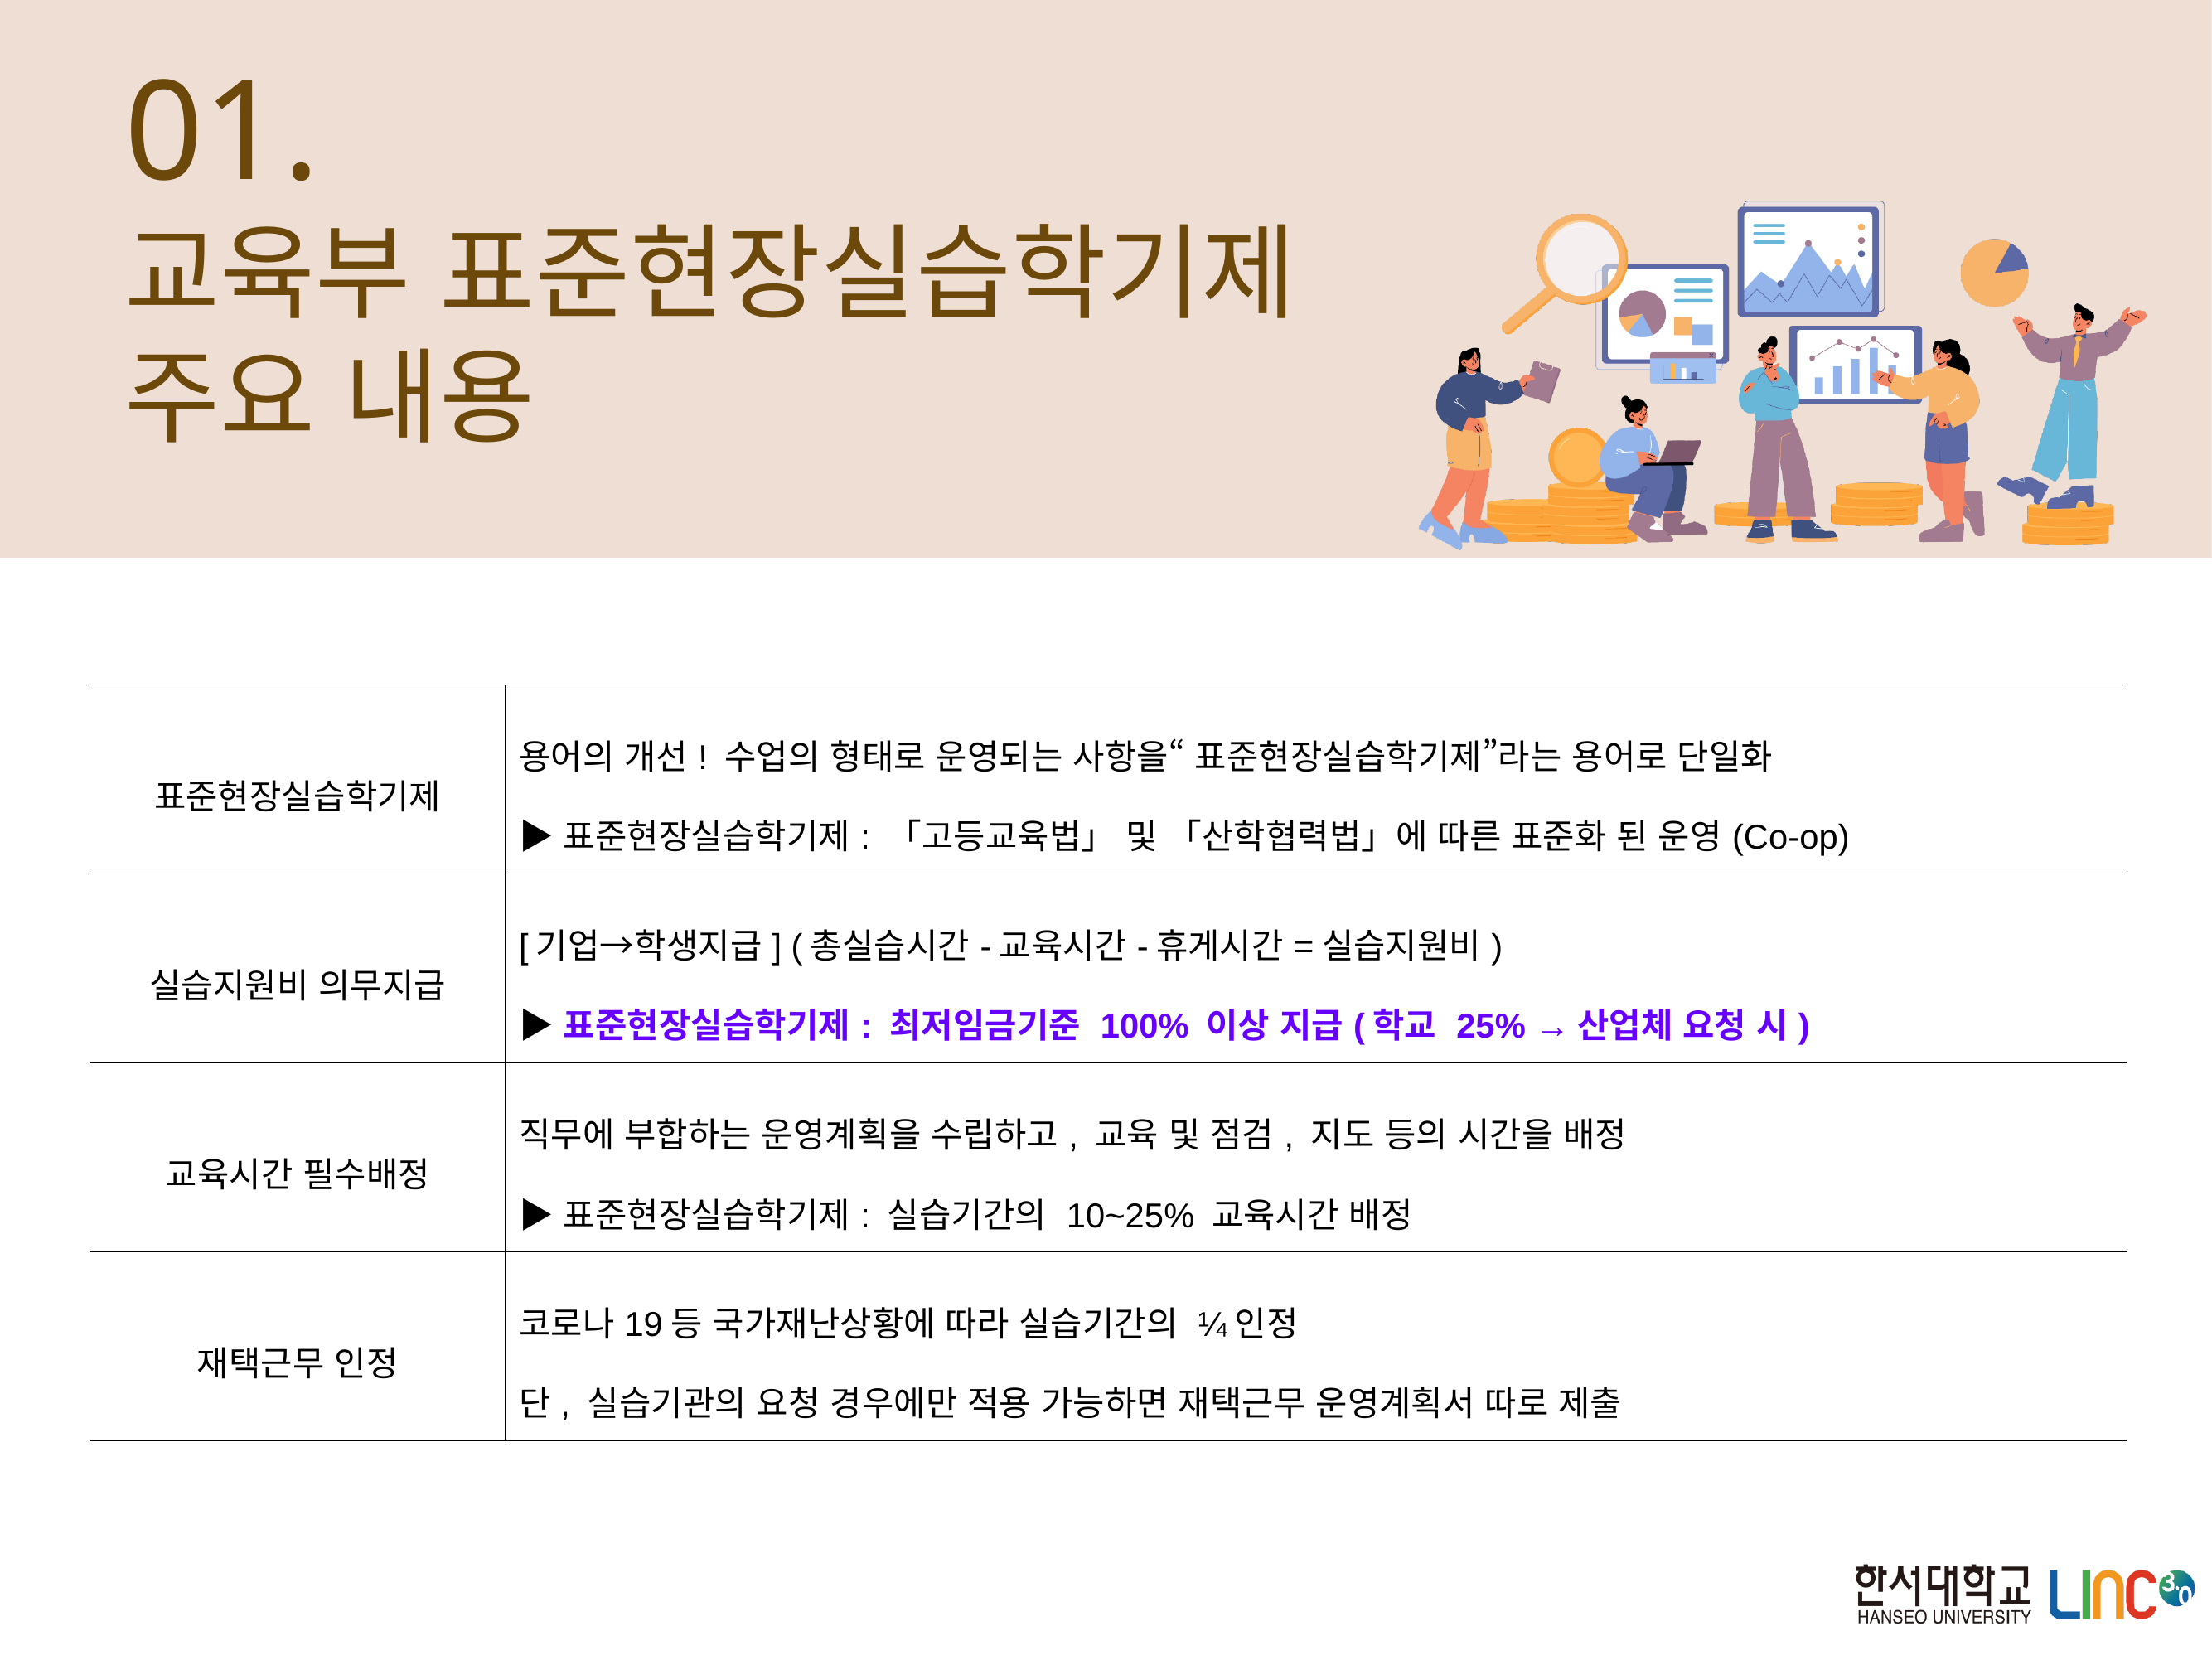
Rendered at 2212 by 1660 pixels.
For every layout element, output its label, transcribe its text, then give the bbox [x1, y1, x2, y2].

table_cell 직무에 부합하는 운영계획을 수립하고, 교육 및 점검, 지도 등의 시간을 배정 ▶표준현장실습학기제: 실습기간의 10~25% 교육시간 배정 [506, 1063, 2127, 1251]
picture [1845, 1547, 2205, 1638]
text_box 01. 교육부 표준현장실습학기제 주요 내용 [112, 35, 1417, 462]
table_cell [기업→학생지급] (총실습시간-교육시간-휴게시간=실습지원비) ▶표준현장실습학기제: 최저임금기준 100% 이상 지급(학교 25% →산업체 요청 시) [506, 874, 2127, 1062]
table_header 표준현장실습학기제 [90, 685, 505, 874]
text_box [0, 0, 2212, 559]
table_cell 실습지원비 의무지급 [90, 874, 505, 1062]
table_cell 교육시간 필수배정 [90, 1063, 505, 1251]
picture [1387, 186, 2171, 559]
table_cell 코로나19등 국가재난상황에 따라 실습기간의 ¼인정 단, 실습기관의 요청 경우에만 적용 가능하면 재택근무 운영계획서 따로 제출 [506, 1252, 2127, 1440]
table_cell 재택근무 인정 [90, 1252, 505, 1440]
table_header 용어의 개선! 수업의 형태로 운영되는 사항을“ 표준현장실습학기제”라는 용어로 단일화 ▶표준현장실습학기제: 「고등교육법」 및 「산학협력법」에 따른 표준화 된 운영(Co-op) [506, 685, 2127, 874]
